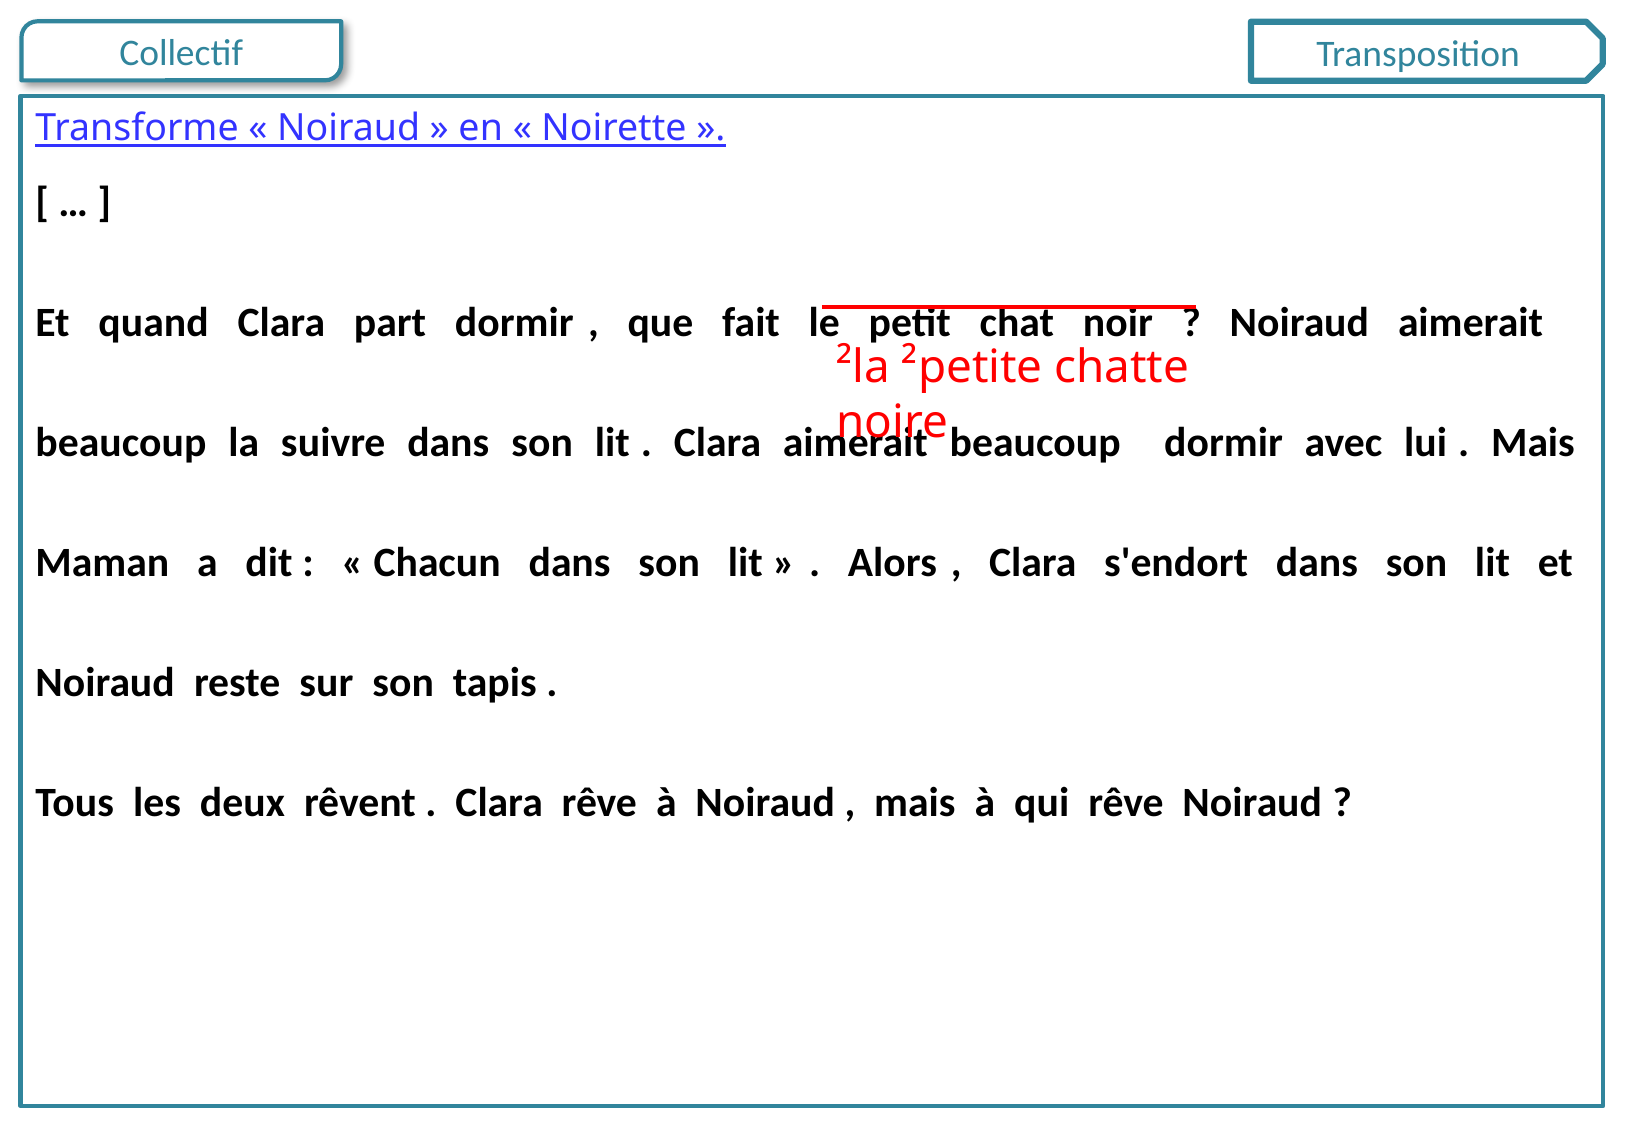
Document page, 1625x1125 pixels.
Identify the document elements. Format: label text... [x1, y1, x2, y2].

list Transposition [1251, 21, 1585, 81]
list Transforme « Noiraud » en « Noirette ». [18, 94, 1605, 1108]
list [ … ] Et quand Clara part dormir , que fait le petit chat noir ? Noiraud aimerait beaucoup la suivre dans son lit . Clara aimerait beaucoup dormir avec lui . Mais Maman a dit : « Chacun dans son lit » . Alors , Clara s'endort dans son lit et Noiraud reste sur son tapis . Tous les deux rêvent . Clara rêve à Noiraud , mais à qui rêve Noiraud ? [20, 97, 1603, 1106]
text_box ²la ²petite chatte noire [821, 329, 1270, 455]
